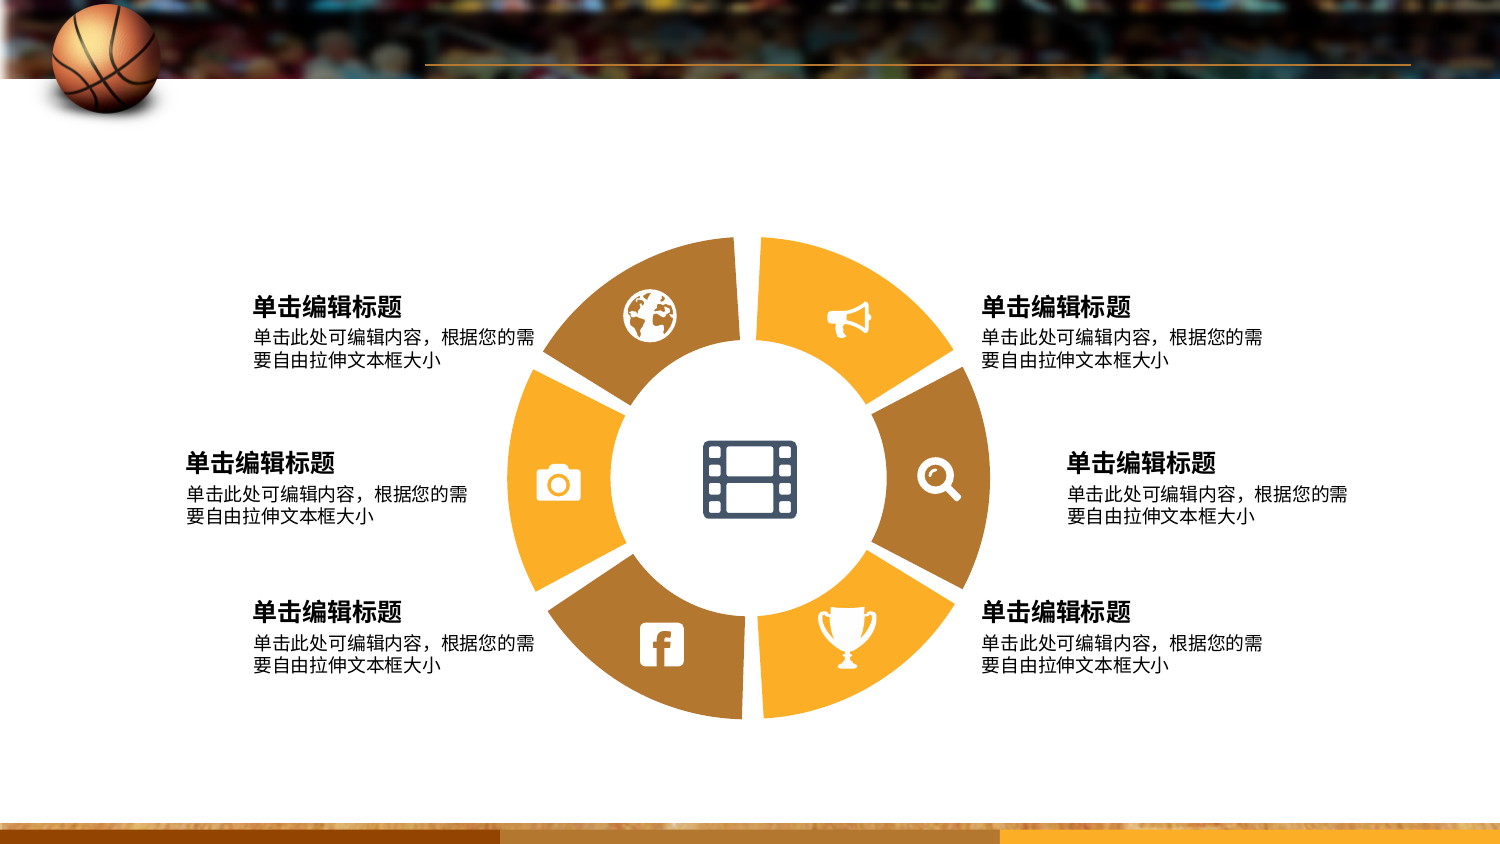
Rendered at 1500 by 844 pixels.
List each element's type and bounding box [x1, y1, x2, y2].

text_box [818, 606, 877, 669]
picture [0, 823, 1500, 829]
text_box [827, 301, 872, 338]
text_box [917, 457, 962, 502]
text_box [1066, 447, 1355, 529]
text_box [536, 463, 581, 501]
text_box [871, 366, 991, 590]
text_box [541, 236, 742, 408]
text_box [507, 372, 627, 592]
text_box [252, 596, 541, 677]
text_box [981, 596, 1269, 677]
text_box [0, 829, 1500, 844]
text_box [623, 289, 677, 343]
text_box [185, 447, 474, 529]
text_box [756, 548, 957, 720]
text_box [622, 352, 875, 605]
text_box [981, 290, 1269, 372]
text_box [756, 237, 954, 405]
text_box [252, 290, 541, 372]
text_box [547, 553, 746, 720]
picture [0, 0, 1500, 131]
text_box [703, 440, 797, 519]
text_box [640, 622, 684, 667]
